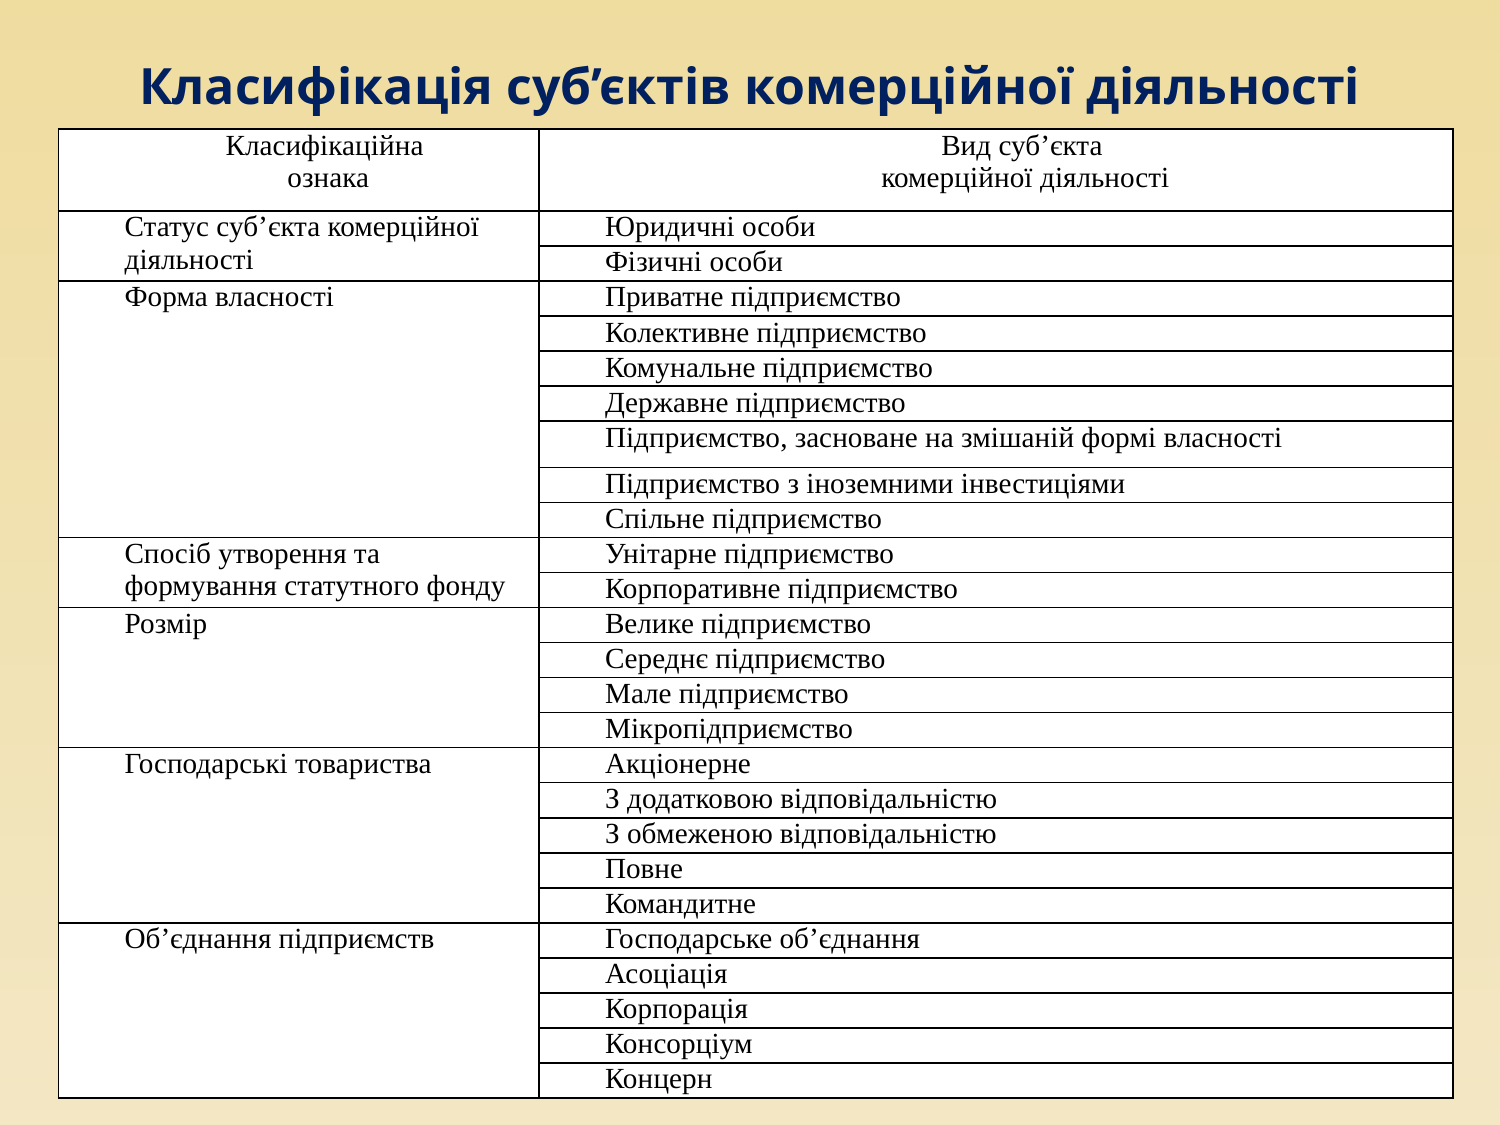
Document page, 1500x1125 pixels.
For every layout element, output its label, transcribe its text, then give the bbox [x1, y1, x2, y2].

table_cell Форма власності [59, 282, 538, 537]
table_cell Статус суб’єкта комерційної діяльності [59, 212, 538, 280]
table_cell Спільне підприємство [540, 503, 1452, 537]
table_cell З обмеженою відповідальністю [540, 819, 1452, 852]
table_cell Корпорація [540, 994, 1452, 1027]
table_cell Фізичні особи [540, 247, 1452, 280]
table_cell Колективне підприємство [540, 317, 1452, 350]
table_cell Приватне підприємство [540, 282, 1452, 315]
table_cell Мале підприємство [540, 678, 1452, 712]
table_cell Концерн [540, 1064, 1452, 1097]
table_cell Корпоративне підприємство [540, 573, 1452, 607]
table_cell Середнє підприємство [540, 643, 1452, 677]
table_cell Асоціація [540, 959, 1452, 992]
table_cell Комунальне підприємство [540, 352, 1452, 385]
table_cell Акціонерне [540, 748, 1452, 782]
table_cell Державне підприємство [540, 387, 1452, 420]
table_cell Підприємство, засноване на змішаній формі власності [540, 422, 1452, 467]
table_cell Унітарне підприємство [540, 538, 1452, 572]
table_cell Розмір [59, 608, 538, 747]
table_cell Господарське об’єднання [540, 924, 1452, 957]
table_header Вид суб’єкта комерційної діяльності [540, 130, 1452, 210]
table_cell Підприємство з іноземними інвестиціями [540, 468, 1452, 502]
table_cell Консорціум [540, 1029, 1452, 1062]
text_box Класифікація суб’єктів комерційної діяльності [70, 46, 1430, 122]
table_cell Об’єднання підприємств [59, 924, 538, 1097]
table_cell З додатковою відповідальністю [540, 783, 1452, 817]
table_cell Спосіб утворення та формування статутного фонду [59, 538, 538, 607]
table_cell Велике підприємство [540, 608, 1452, 642]
table_cell Мікропідприємство [540, 713, 1452, 747]
table_cell Юридичні особи [540, 212, 1452, 245]
table_cell Господарські товариства [59, 748, 538, 922]
table_header Класифікаційна ознака [59, 130, 538, 210]
table_cell Командитне [540, 889, 1452, 922]
table_cell Повне [540, 854, 1452, 887]
